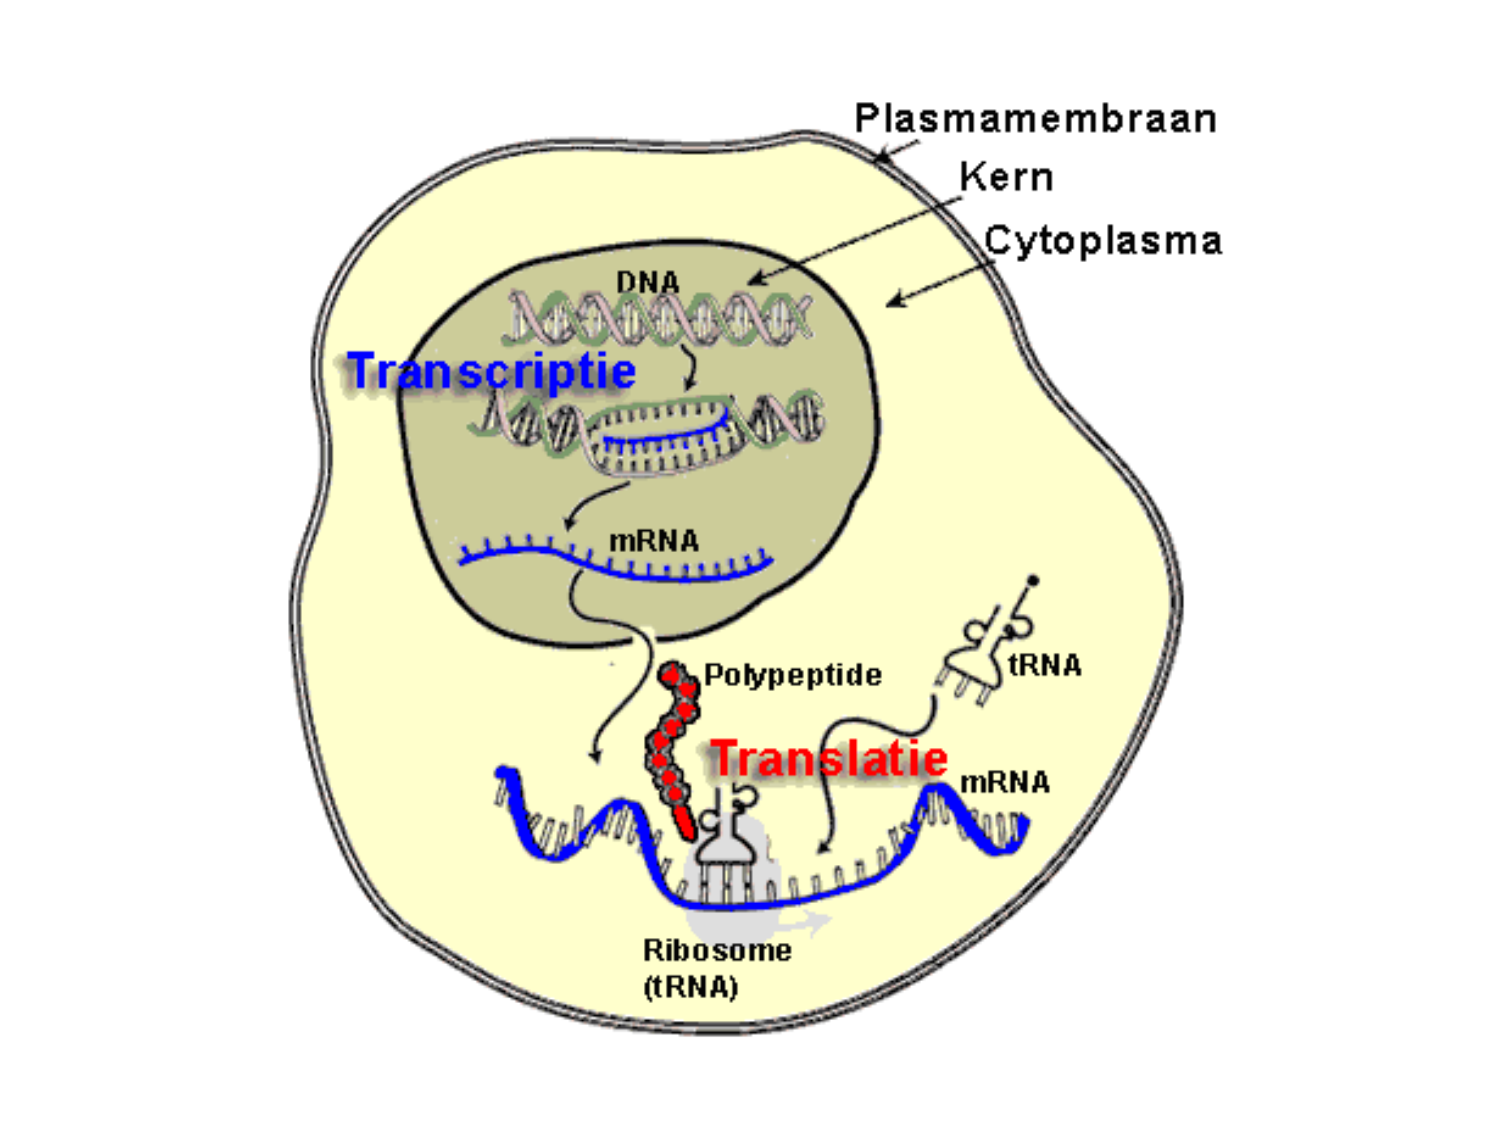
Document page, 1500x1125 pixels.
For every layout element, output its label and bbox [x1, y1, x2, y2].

picture [253, 84, 1228, 1059]
